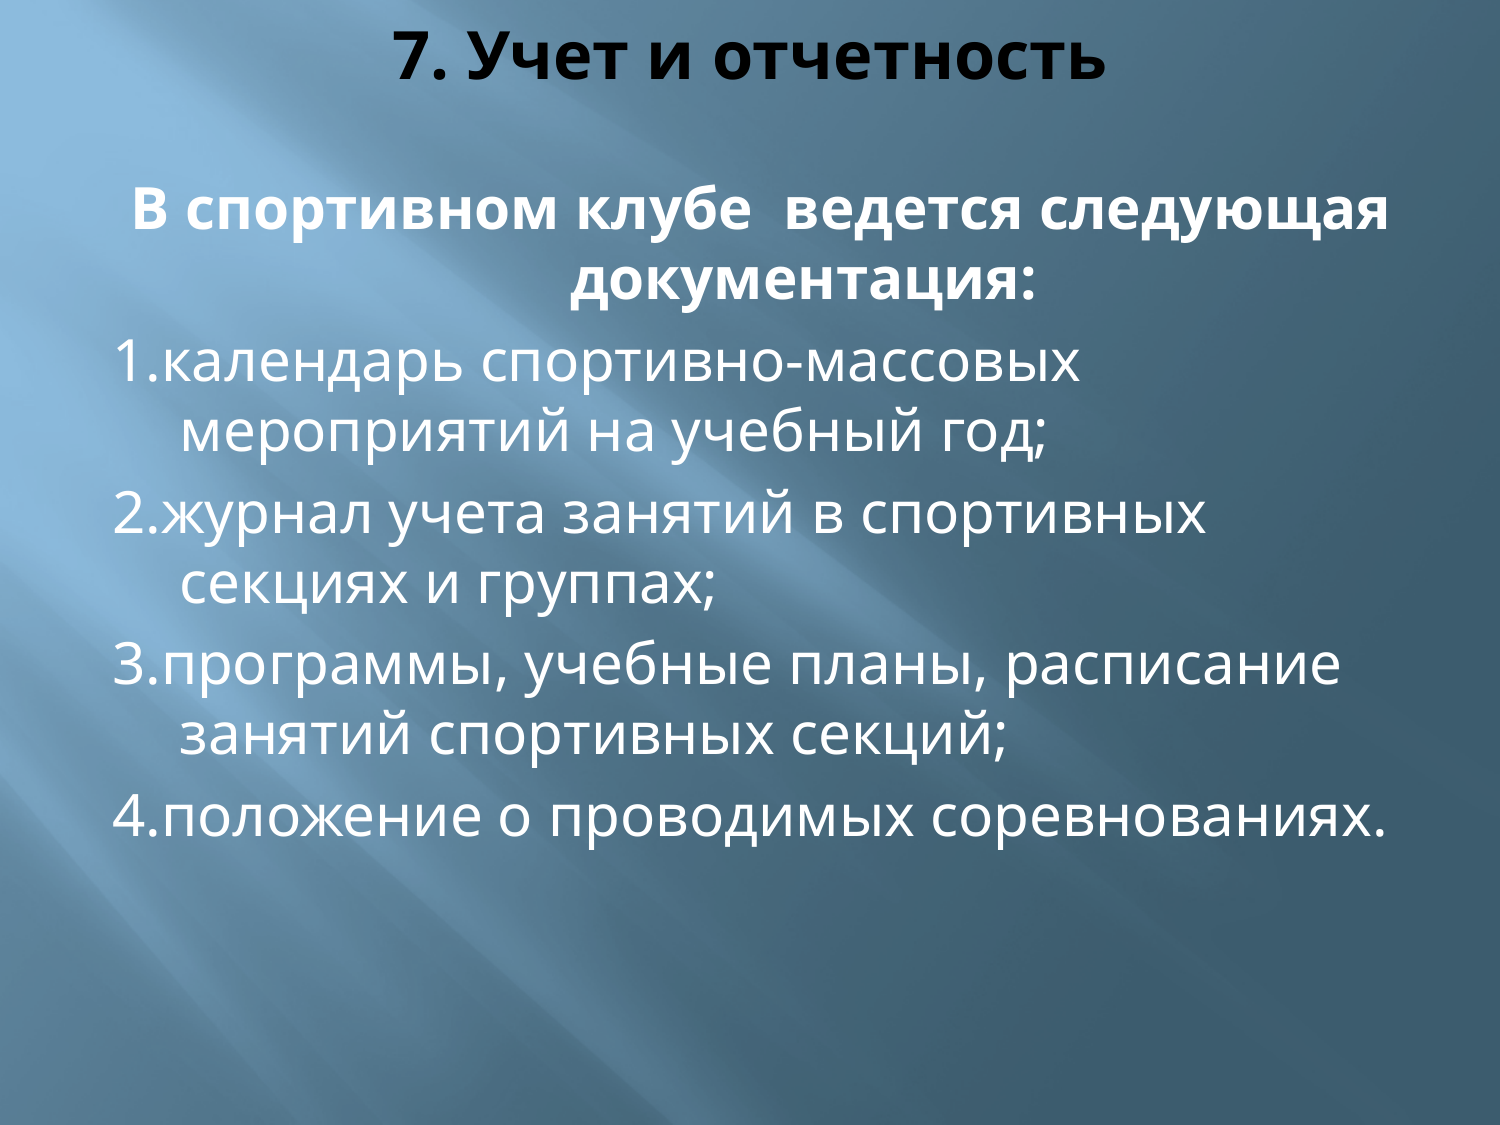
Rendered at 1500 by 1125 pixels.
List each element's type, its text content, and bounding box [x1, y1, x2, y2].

title 7. Учет и отчетность [75, 45, 1425, 141]
list В спортивном клубе ведется следующая документация: 1.календарь спортивно-массовых мероприятий на учебный год; 2.журнал учета занятий в спортивных секциях и группах; 3.программы, учебные планы, расписание занятий спортивных секций; 4.положение о проводимых соревнованиях. [75, 164, 1425, 1035]
